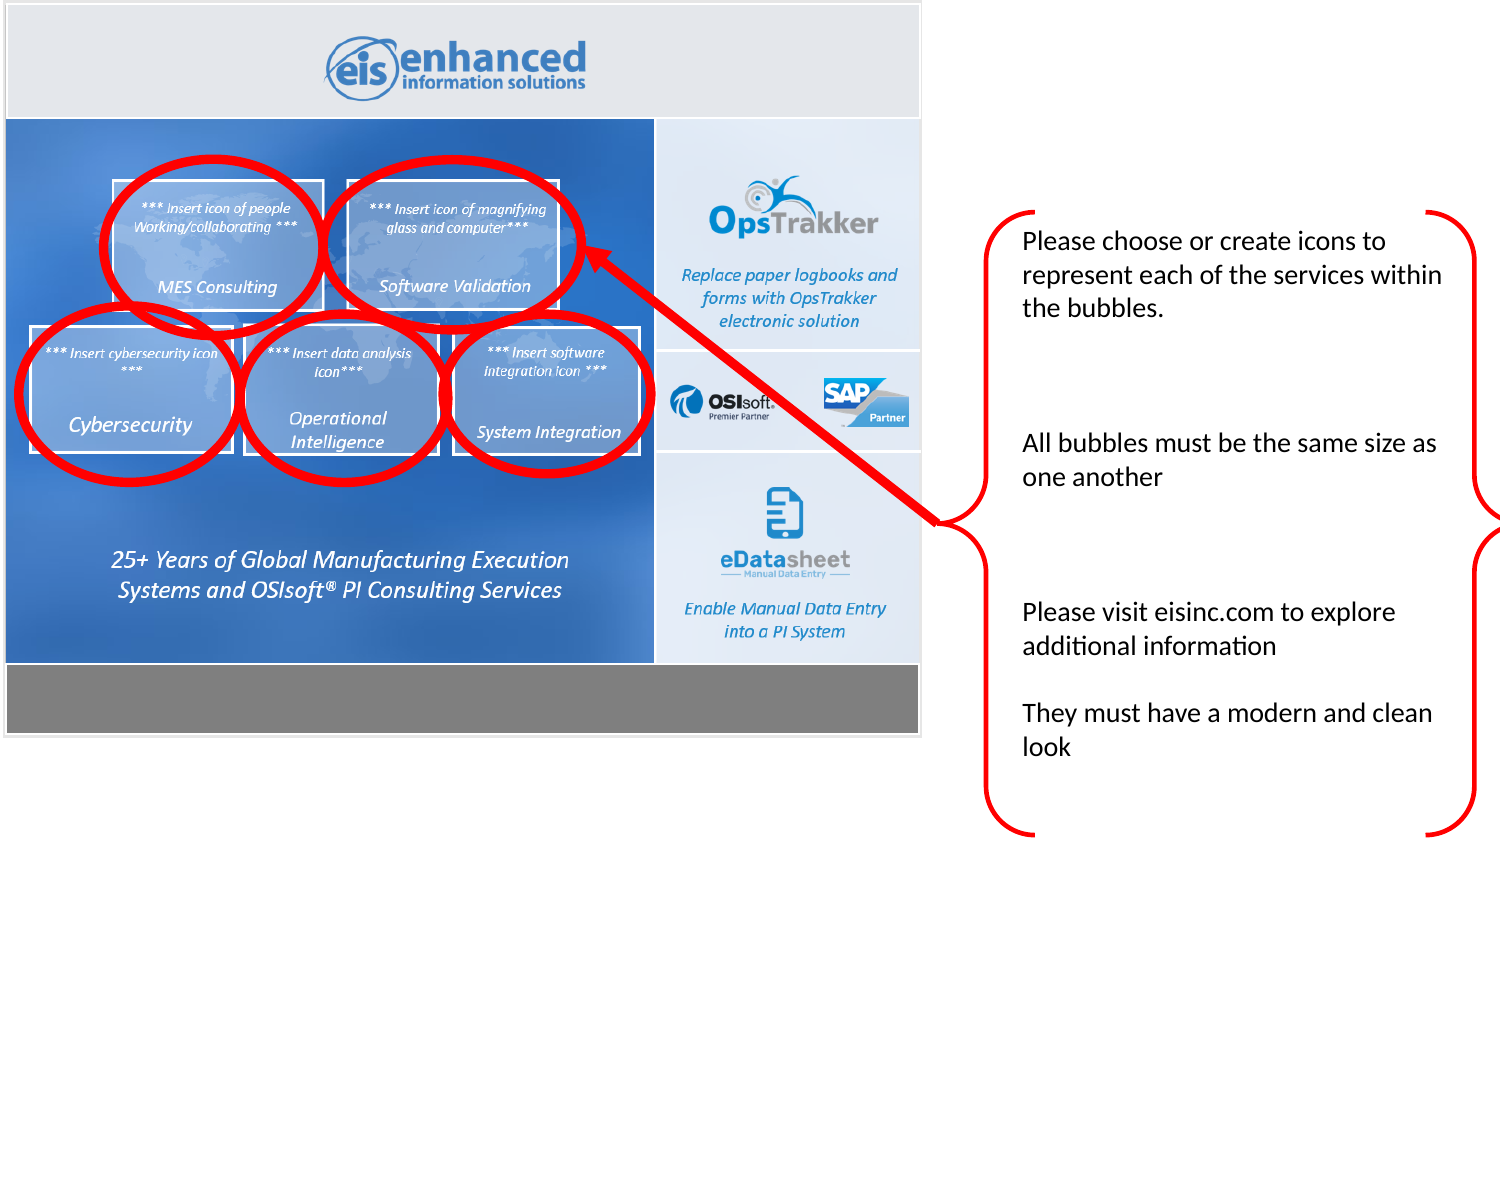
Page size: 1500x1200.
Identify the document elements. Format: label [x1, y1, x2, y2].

picture [3, 0, 922, 738]
text_box [937, 211, 1500, 836]
text_box [1446, 215, 1465, 230]
text_box [581, 244, 938, 524]
